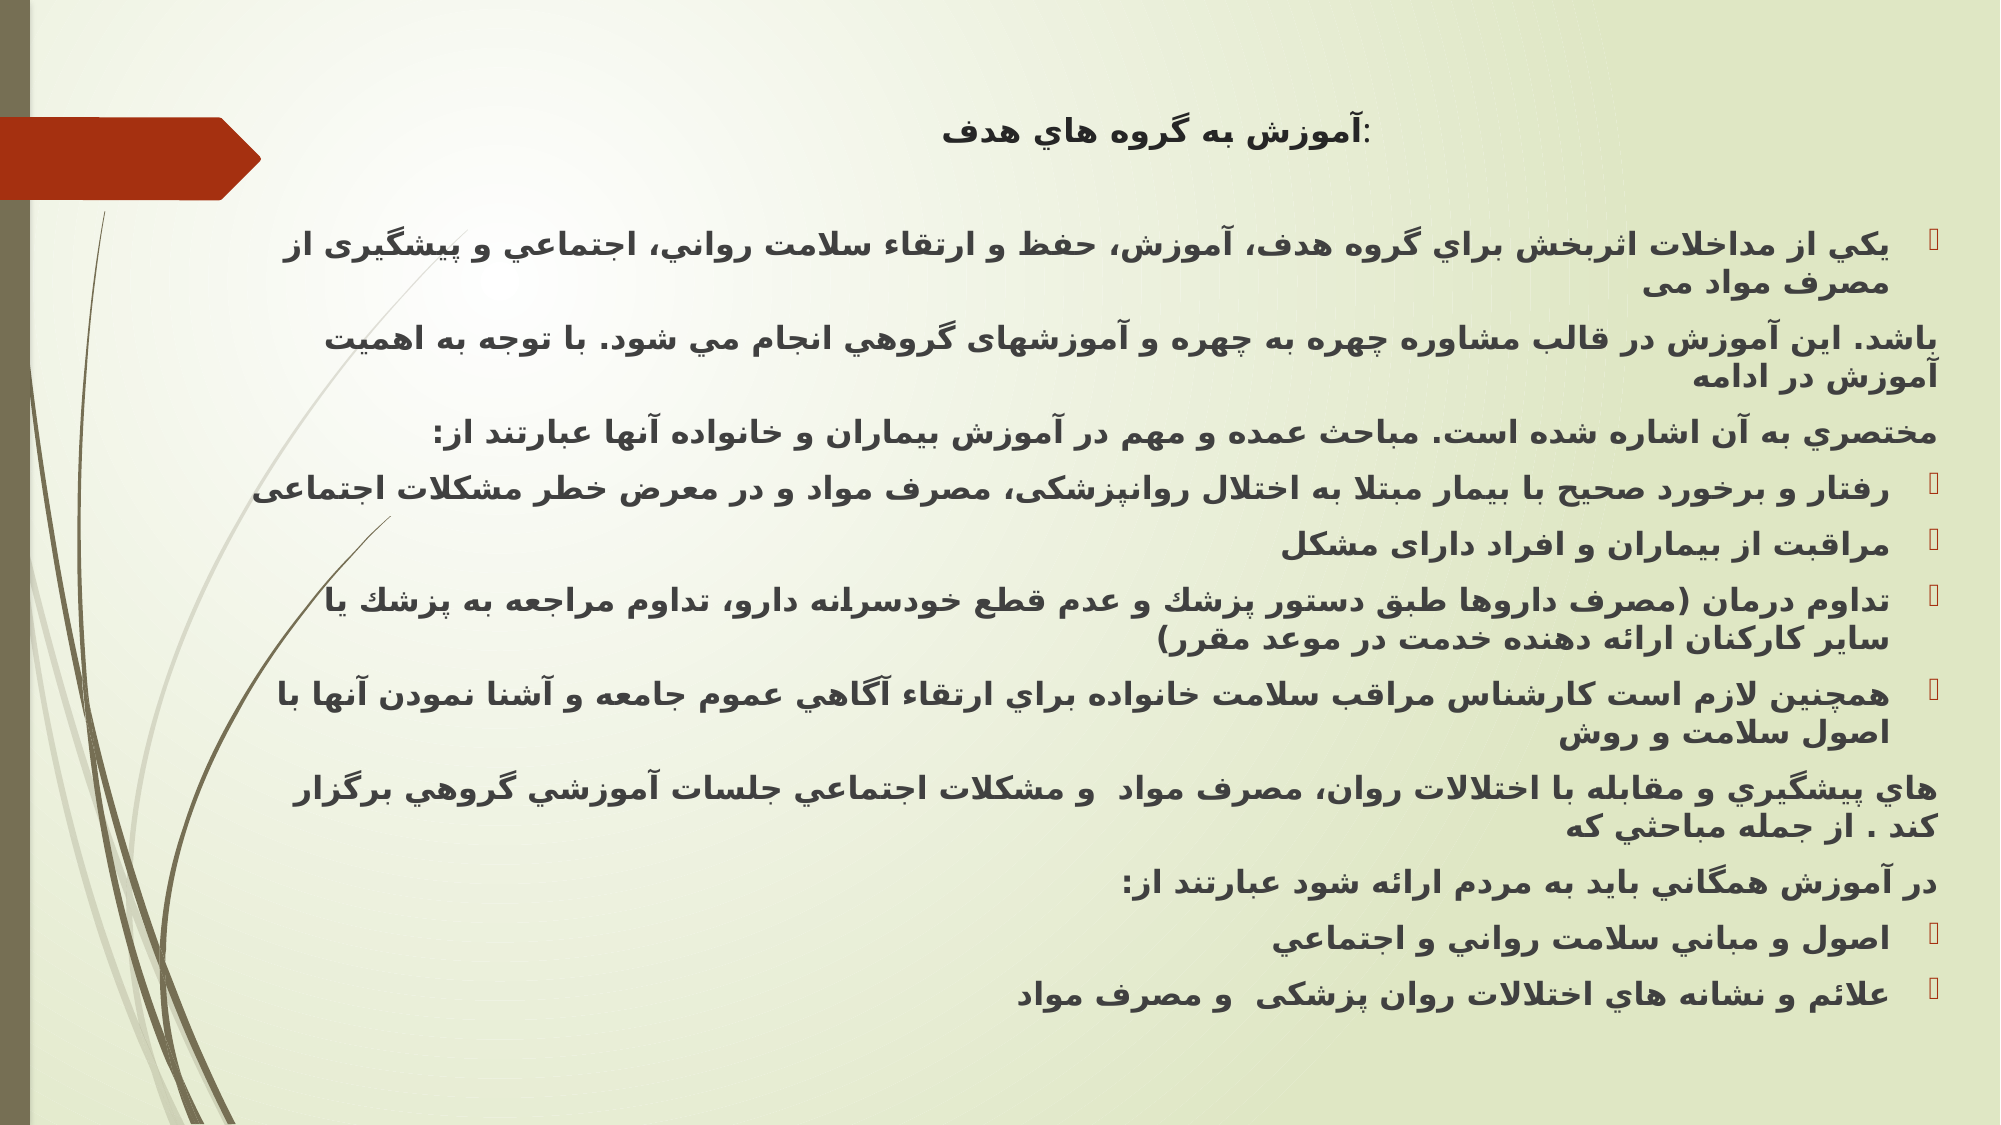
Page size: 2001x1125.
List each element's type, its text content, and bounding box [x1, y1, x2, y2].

title آموزش به گروه هاي هدف: [425, 102, 1888, 198]
list يكي از مداخلات اثربخش براي گروه هدف، آموزش، حفظ و ارتقاء سلامت رواني، اجتماعي و پیشگیری از مصرف مواد می باشد. اين آموزش در قالب مشاوره چهره به چهره و آموزش­های گروهي انجام مي شود. با توجه به اهميت آموزش در ادامه مختصري به آن اشاره شده است. مباحث عمده و مهم در آموزش بيماران و خانواده آنها عبارتند از: رفتار و برخورد صحيح با بيمار مبتلا به اختلال روان­پزشکی، مصرف مواد و در معرض خطر مشکلات اجتماعی مراقبت از بيماران و افراد دارای مشکل تداوم درمان (مصرف داروها طبق دستور پزشك و عدم قطع خودسرانه دارو، تداوم مراجعه به پزشك یا سایر کارکنان ارائه دهنده خدمت در موعد مقرر) همچنين لازم است كارشناس مراقب سلامت خانواده براي ارتقاء آگاهي عموم جامعه و آشنا نمودن آنها با اصول سلامت و روش هاي پيشگيري و مقابله با اختلالات روان، مصرف مواد و مشكلات اجتماعي جلسات آموزشي گروهي برگزار كند . از جمله مباحثي كه در آموزش همگاني بايد به مردم ارائه شود عبارتند از: اصول و مباني سلامت رواني و اجتماعي علائم و نشانه هاي اختلالات روان پزشکی و مصرف مواد [228, 216, 1954, 1061]
